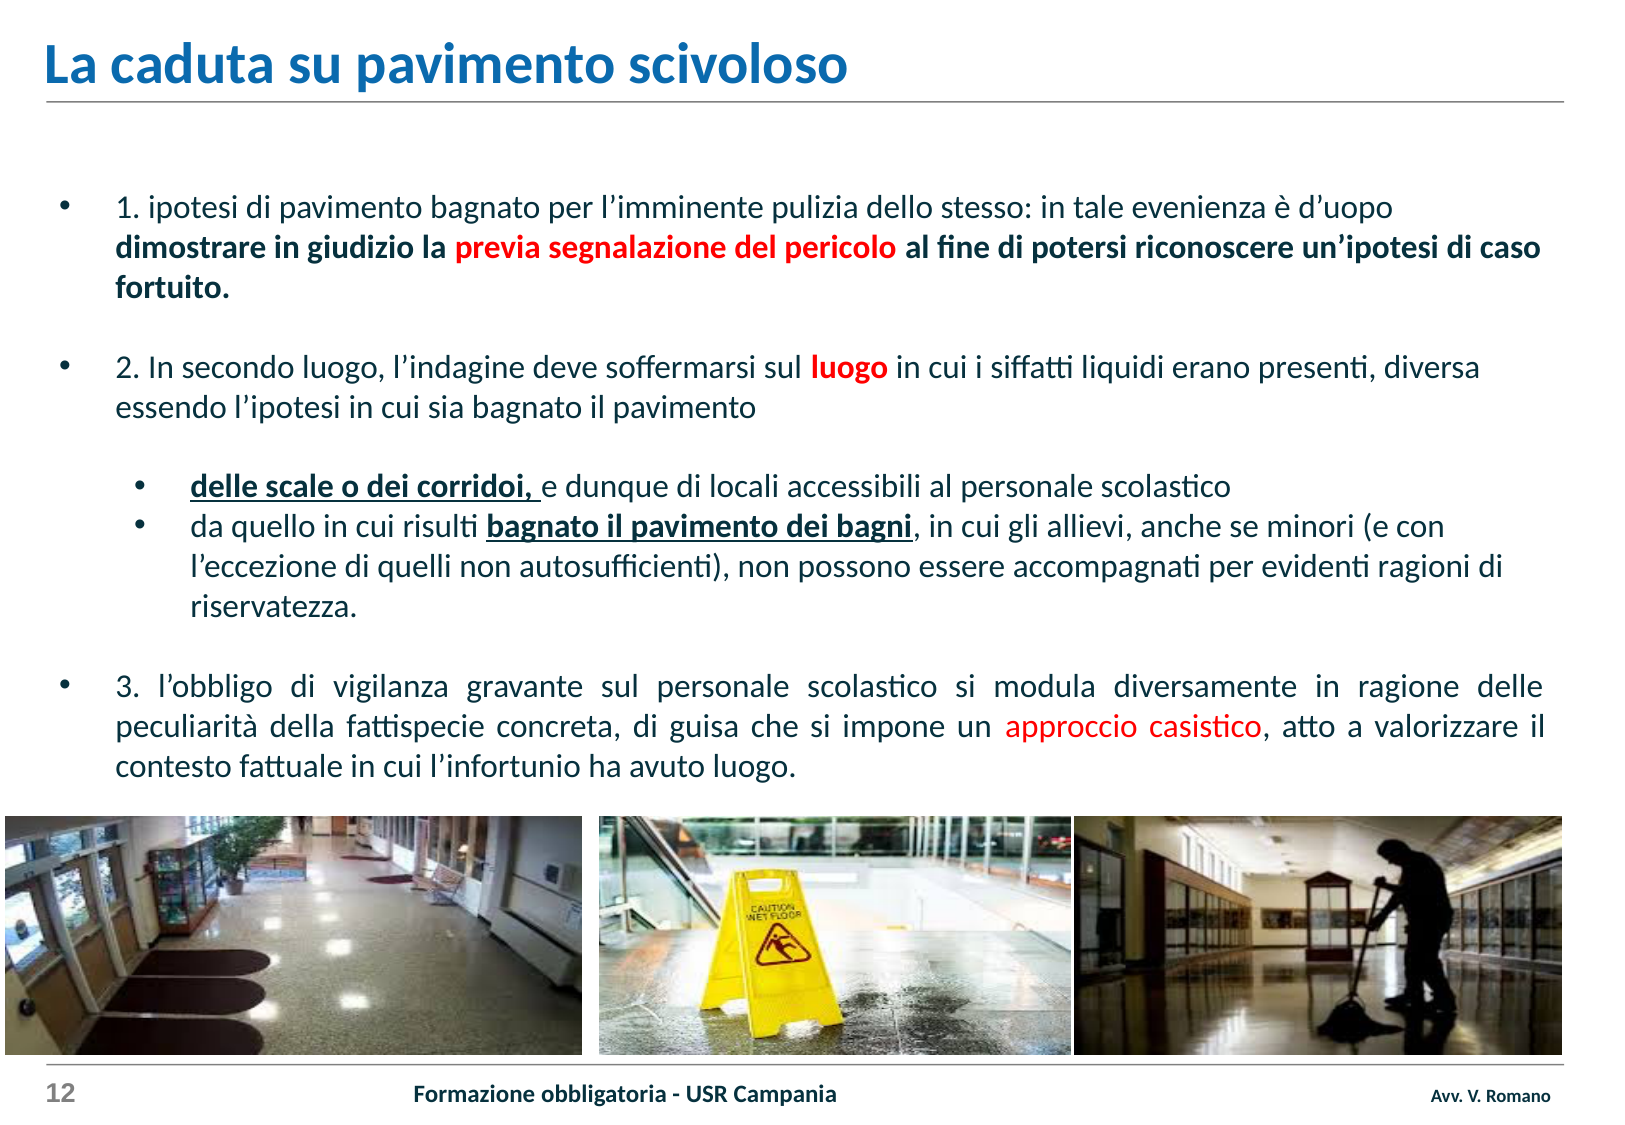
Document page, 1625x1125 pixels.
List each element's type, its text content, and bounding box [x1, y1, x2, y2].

text_box 1. ipotesi di pavimento bagnato per l’imminente pulizia dello stesso: in tale evenienza è d’uopo dimostrare in giudizio la previa segnalazione del pericolo al fine di potersi riconoscere un’ipotesi di caso fortuito. 2. In secondo luogo, l’indagine deve soffermarsi sul luogo in cui i siffatti liquidi erano presenti, diversa essendo l’ipotesi in cui sia bagnato il pavimento delle scale o dei corridoi, e dunque di locali accessibili al personale scolastico da quello in cui risulti bagnato il pavimento dei bagni, in cui gli allievi, anche se minori (e con l’eccezione di quelli non autosufficienti), non possono essere accompagnati per evidenti ragioni di riservatezza. 3. l’obbligo di vigilanza gravante sul personale scolastico si modula diversamente in ragione delle peculiarità della fattispecie concreta, di guisa che si impone un approccio casistico, atto a valorizzare il contesto fattuale in cui l’infortunio ha avuto luogo. [44, 127, 1561, 994]
picture [1073, 816, 1562, 1056]
picture [4, 816, 583, 1056]
text_box La caduta su pavimento scivoloso [44, 24, 1561, 91]
picture [599, 816, 1071, 1056]
